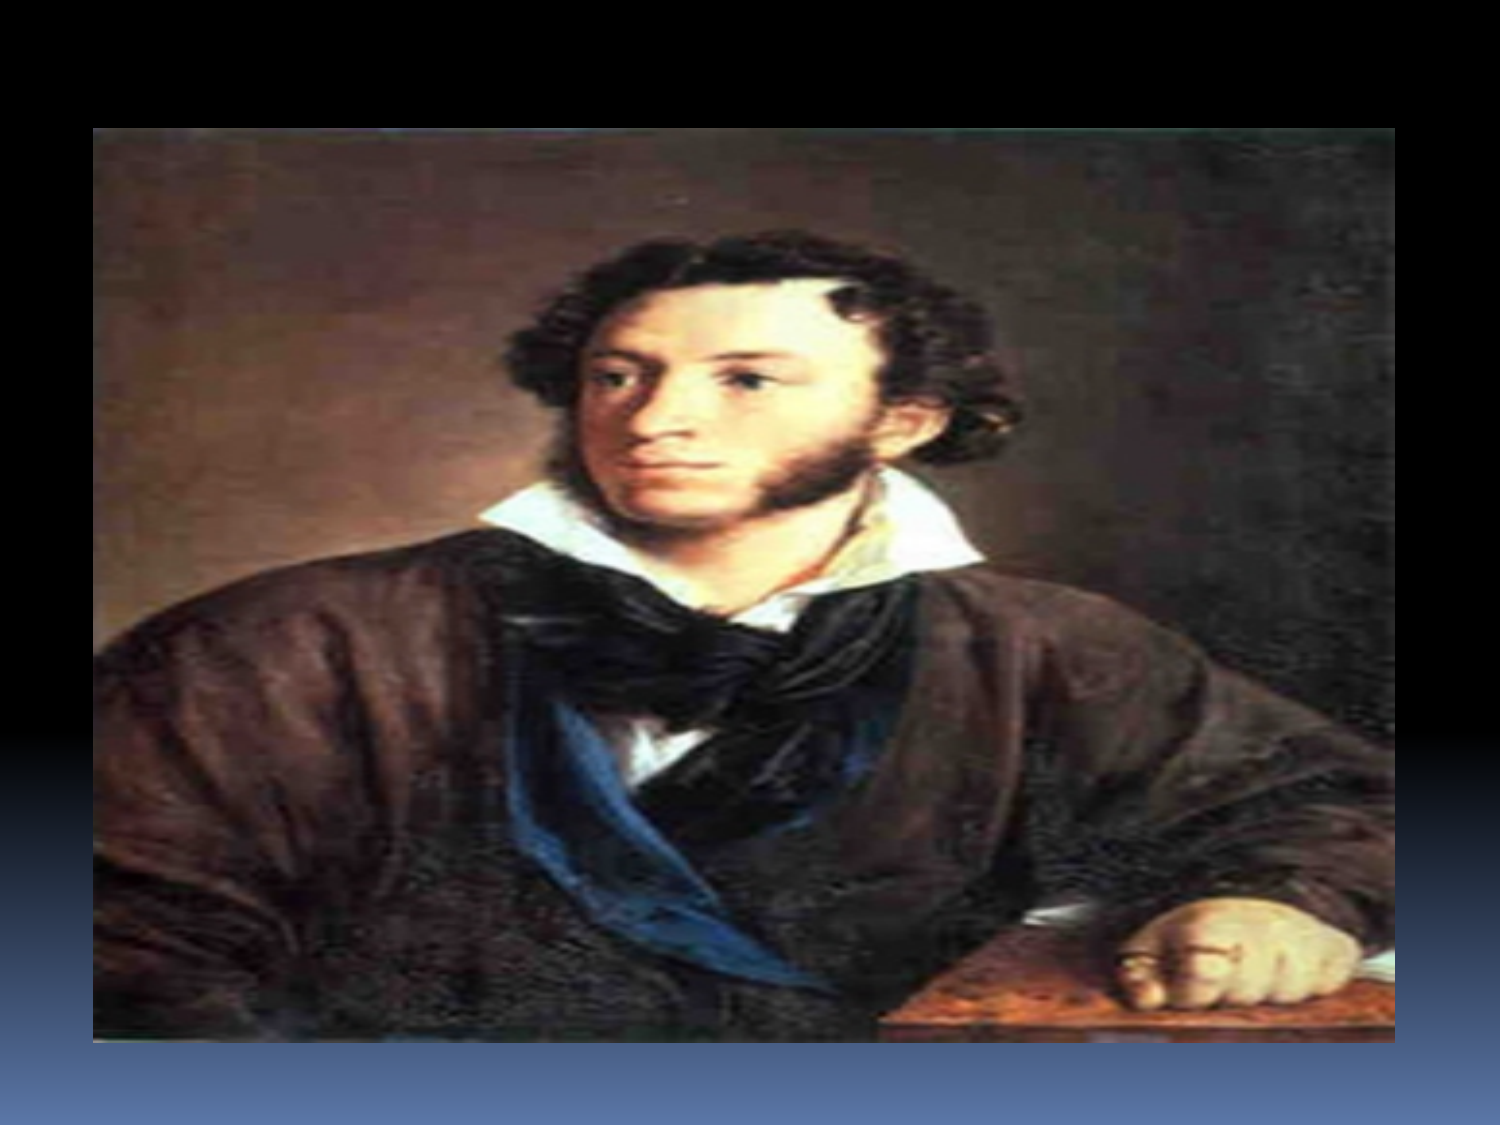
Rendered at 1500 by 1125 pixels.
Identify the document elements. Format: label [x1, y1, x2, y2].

picture [93, 128, 1395, 1044]
